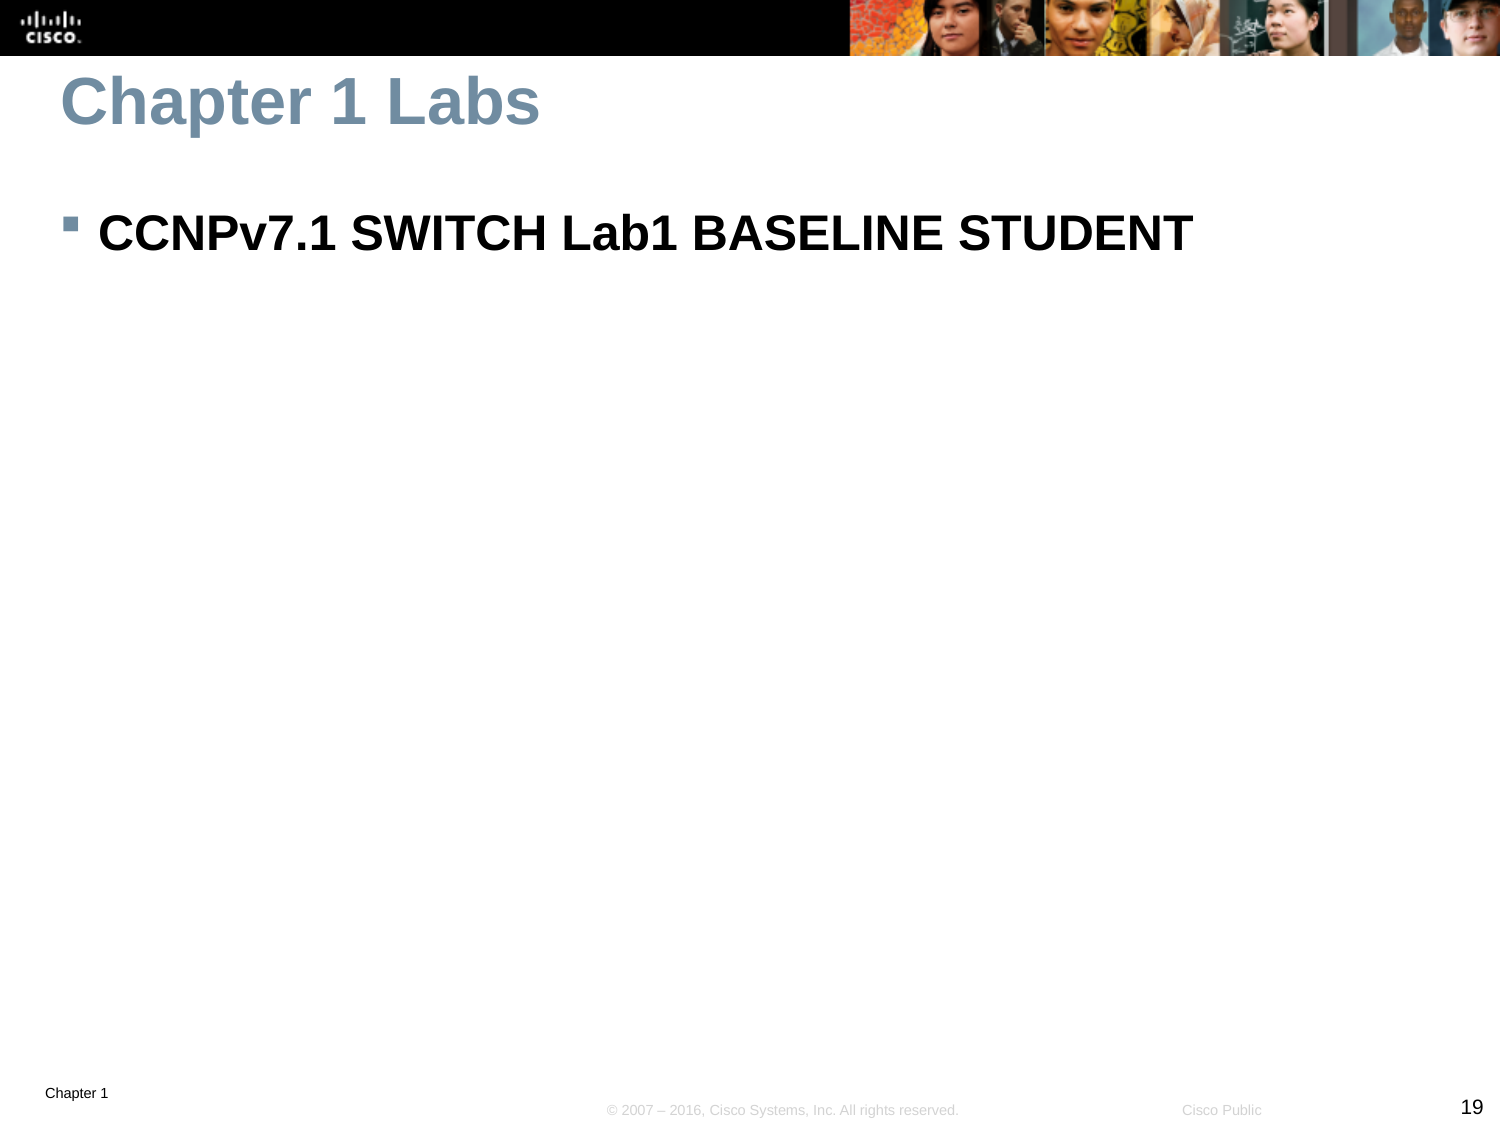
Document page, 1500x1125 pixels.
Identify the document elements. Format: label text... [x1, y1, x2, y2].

picture [0, 0, 1500, 56]
title Chapter 1 Labs [45, 59, 1444, 182]
list CCNPv7.1 SWITCH Lab1 BASELINE STUDENT [45, 193, 1444, 1037]
